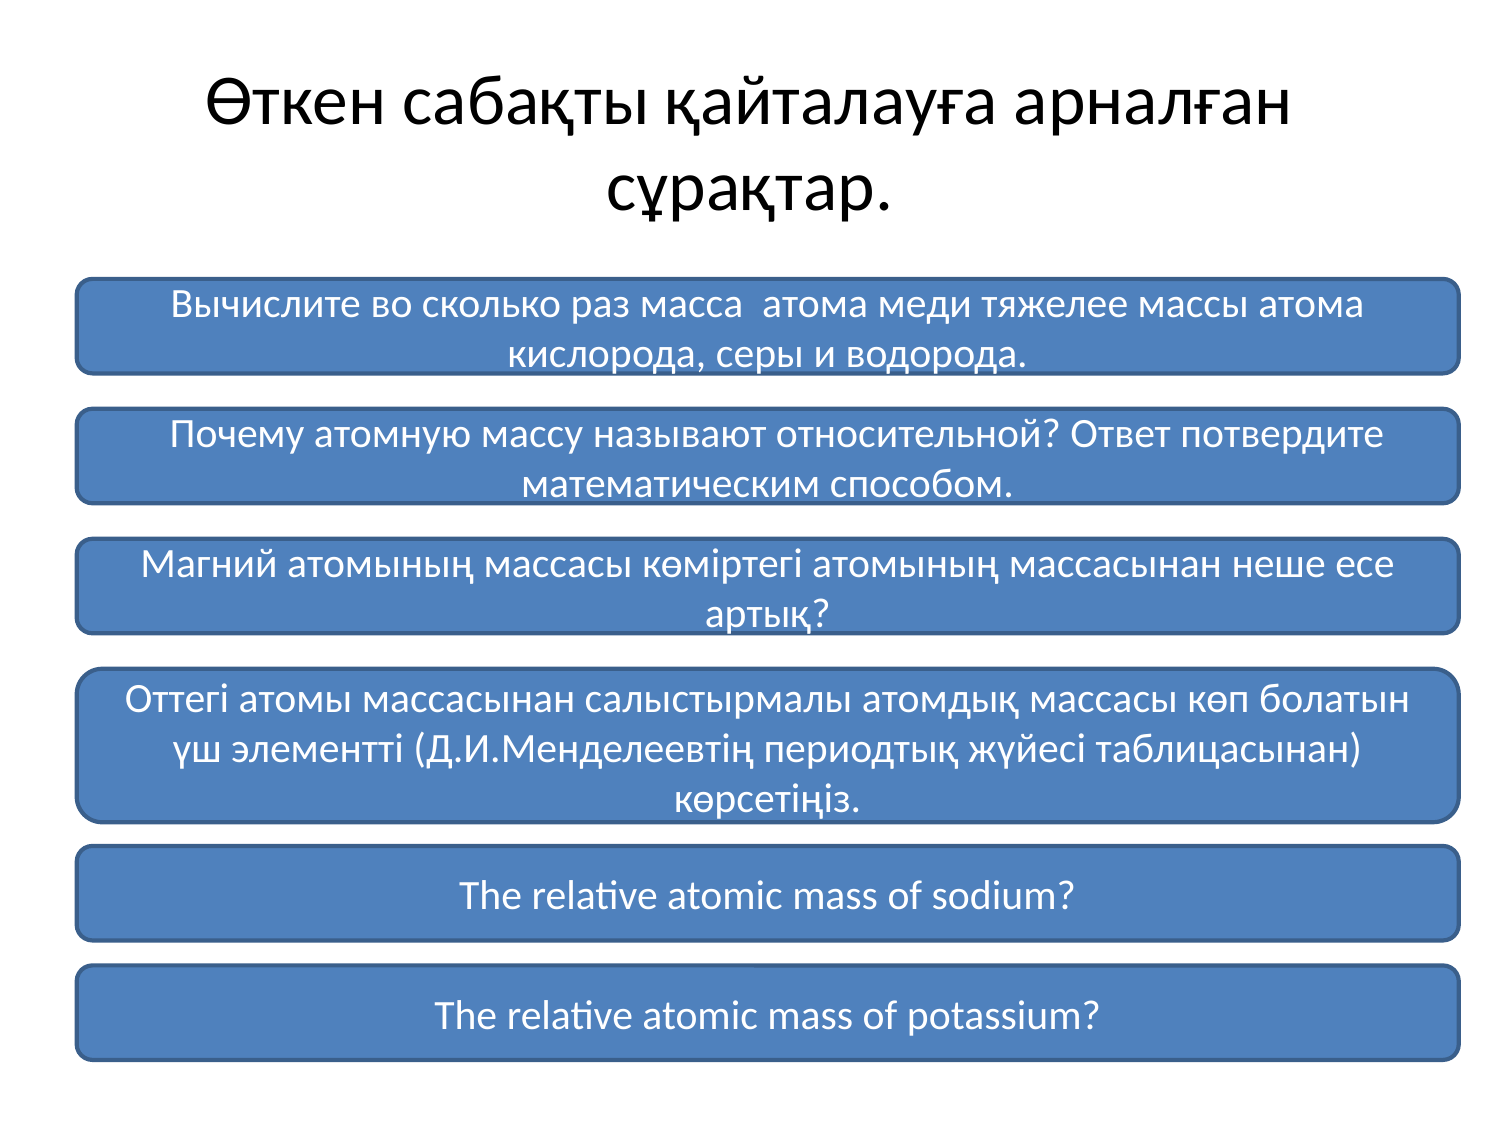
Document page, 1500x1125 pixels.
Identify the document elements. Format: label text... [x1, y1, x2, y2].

text_box Почему атомную массу называют относительной? Ответ потвердите математическим способом. [74, 406, 1461, 506]
text_box The relative atomic mass of potassium? [74, 963, 1461, 1063]
text_box The relative atomic mass of sodium? [74, 843, 1461, 943]
text_box Магний атомының массасы көміртегі атомының массасынан неше есе артық? [74, 536, 1461, 636]
text_box Оттегі атомы массасынан салыстырмалы атомдық массасы көп болатын үш элементті (Д.И.Менделеевтің периодтық жүйесі таблицасынан) көрсетіңіз. [74, 666, 1461, 825]
text_box Вычислите во сколько раз масса атома меди тяжелее массы атома кислорода, серы и водорода. [74, 276, 1461, 376]
title Өткен сабақты қайталауға арналған сұрақтар. [75, 45, 1425, 233]
